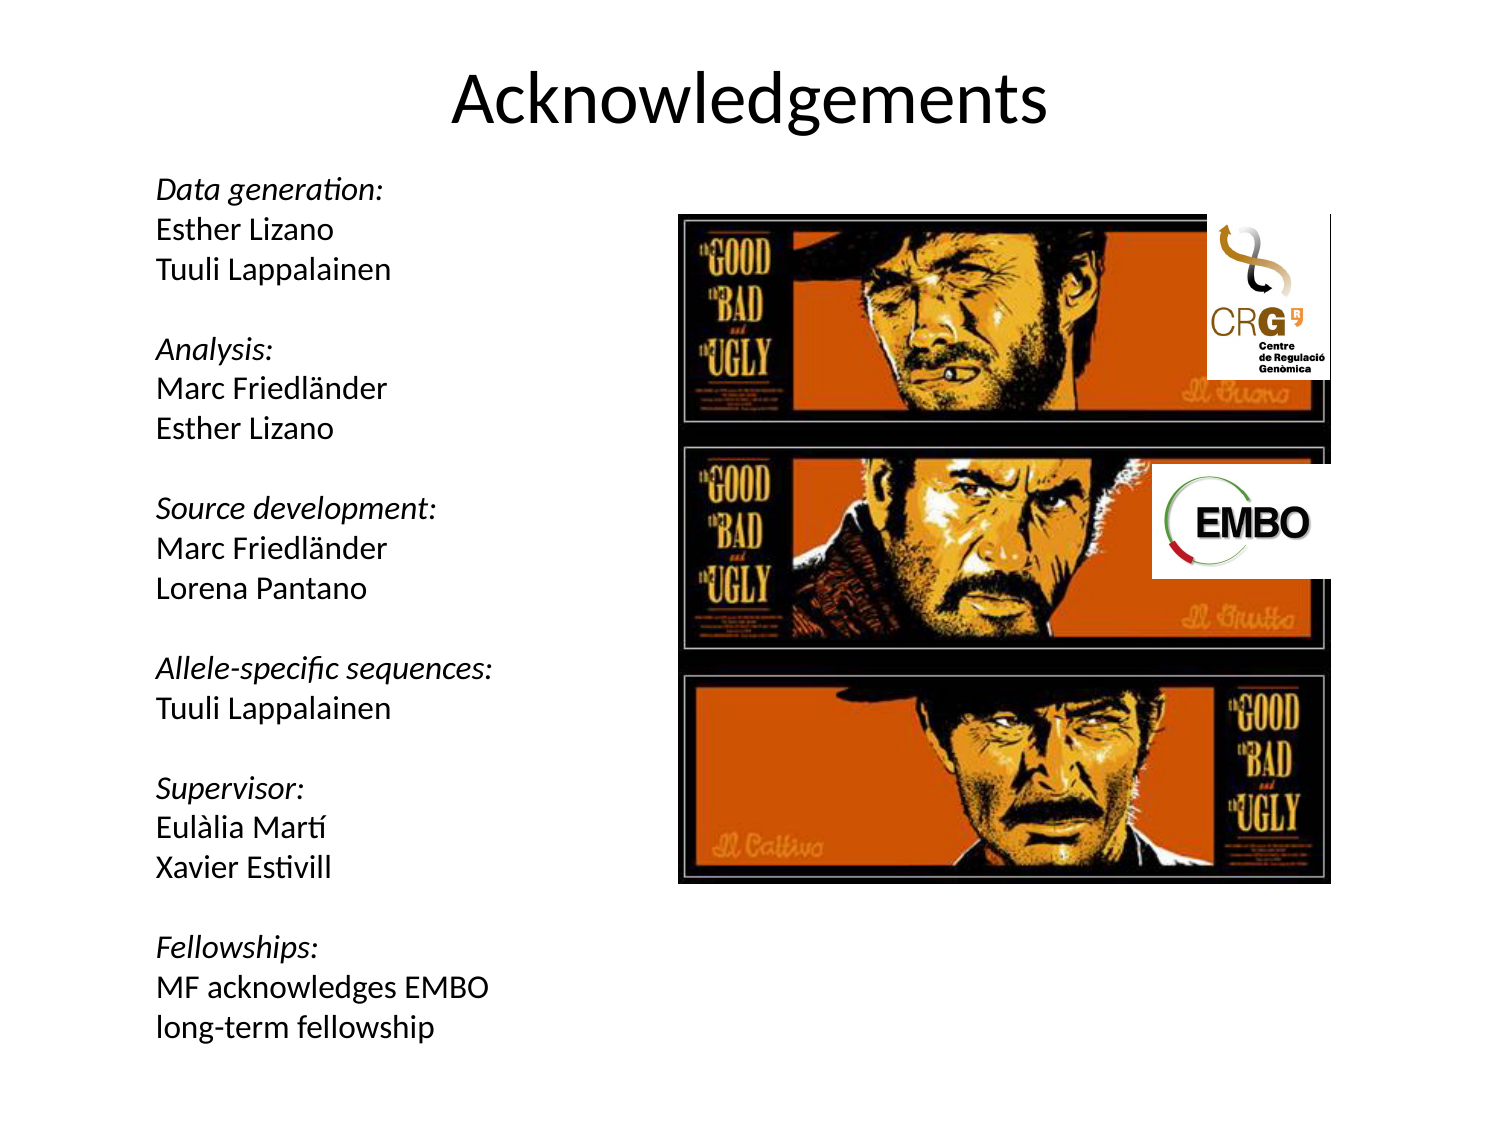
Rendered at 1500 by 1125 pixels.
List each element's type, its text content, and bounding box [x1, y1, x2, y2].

text_box Data generation: Esther Lizano Tuuli Lappalainen Analysis: Marc Friedländer Esther Lizano Source development: Marc Friedländer Lorena Pantano Allele-specific sequences: Tuuli Lappalainen Supervisor: Eulàlia Martí Xavier Estivill Fellowships: MF acknowledges EMBO long-term fellowship [141, 159, 548, 1053]
picture [678, 214, 1332, 884]
title Acknowledgements [75, 0, 1425, 188]
